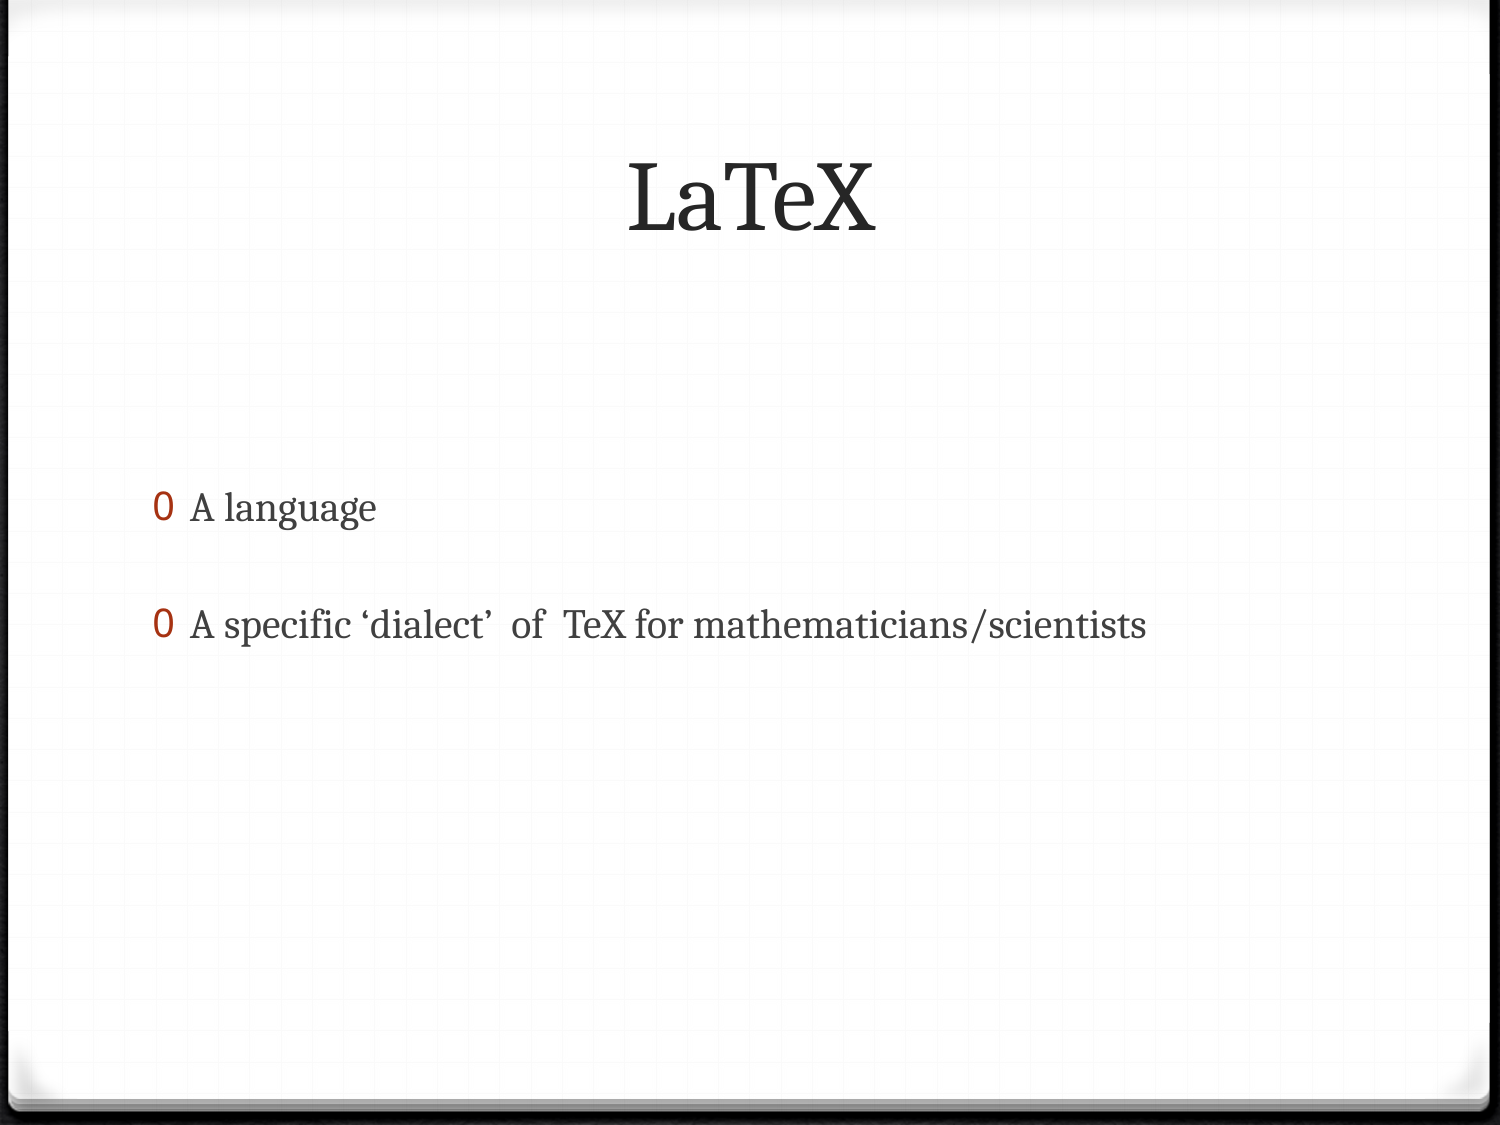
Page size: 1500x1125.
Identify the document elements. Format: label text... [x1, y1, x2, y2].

picture [0, 0, 1500, 1125]
title LaTeX [90, 71, 1410, 309]
list A language A specific ‘dialect’ of TeX for mathematicians/scientists [137, 334, 1363, 983]
